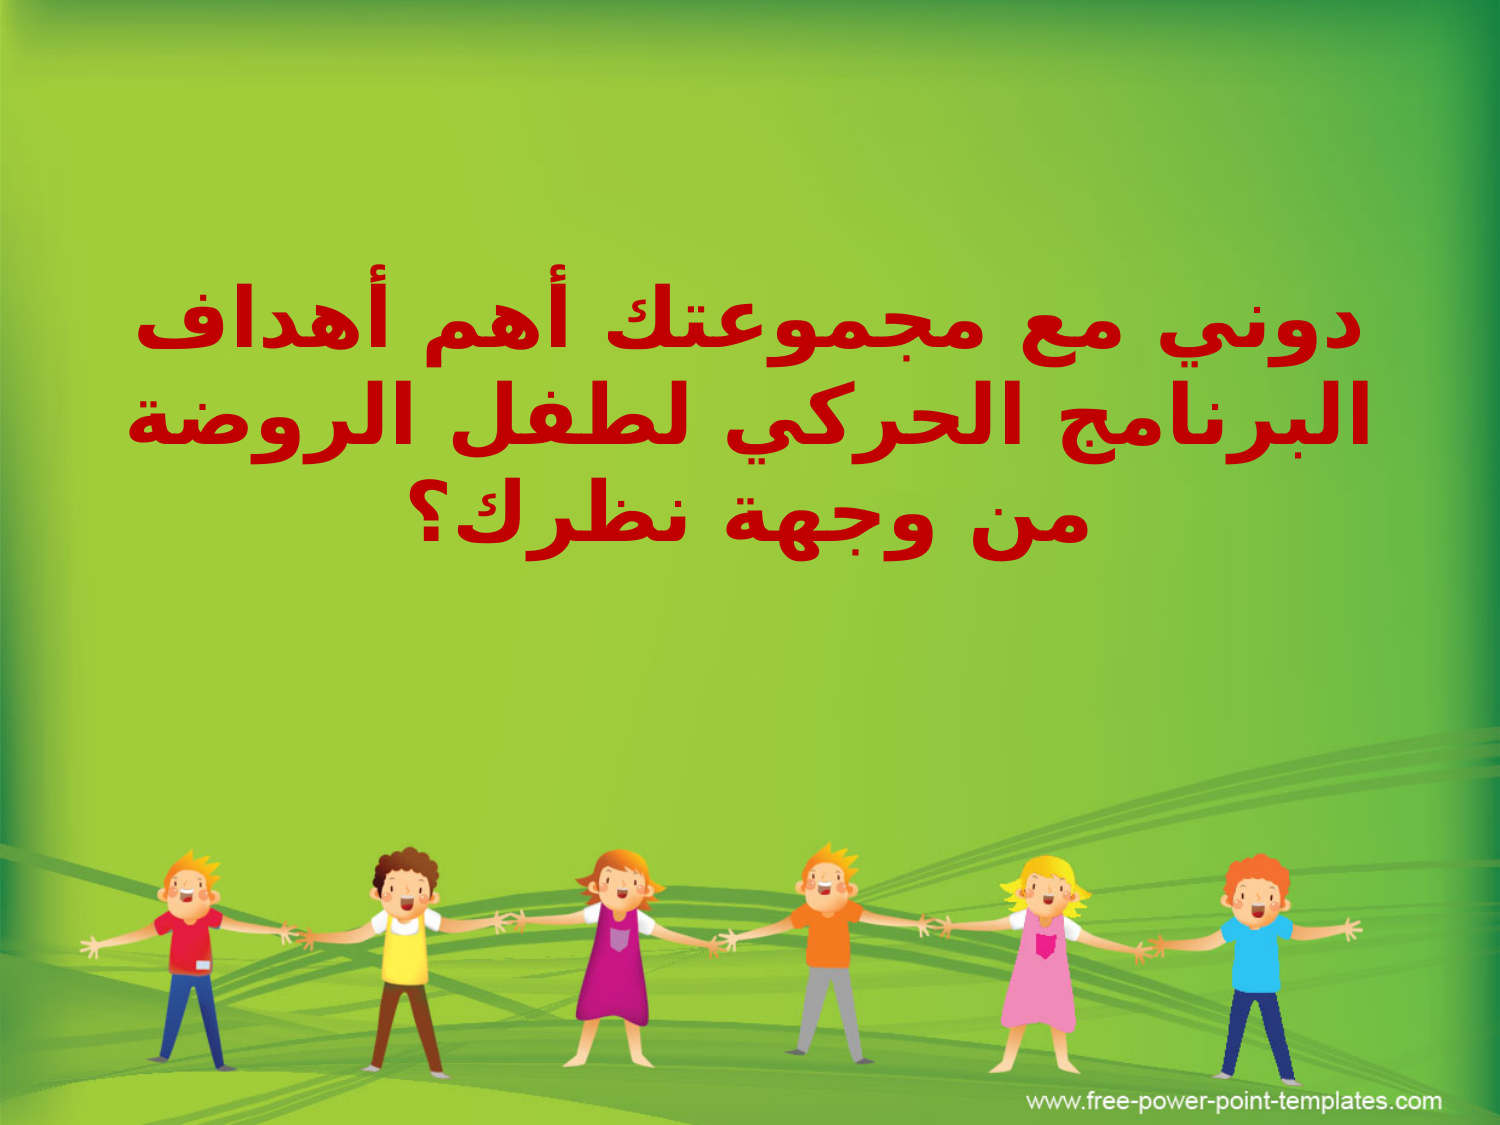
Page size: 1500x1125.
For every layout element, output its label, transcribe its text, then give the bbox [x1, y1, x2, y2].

picture [0, 0, 1500, 1125]
list دوني مع مجموعتك أهم أهداف البرنامج الحركي لطفل الروضة من وجهة نظرك؟ [75, 262, 1425, 681]
